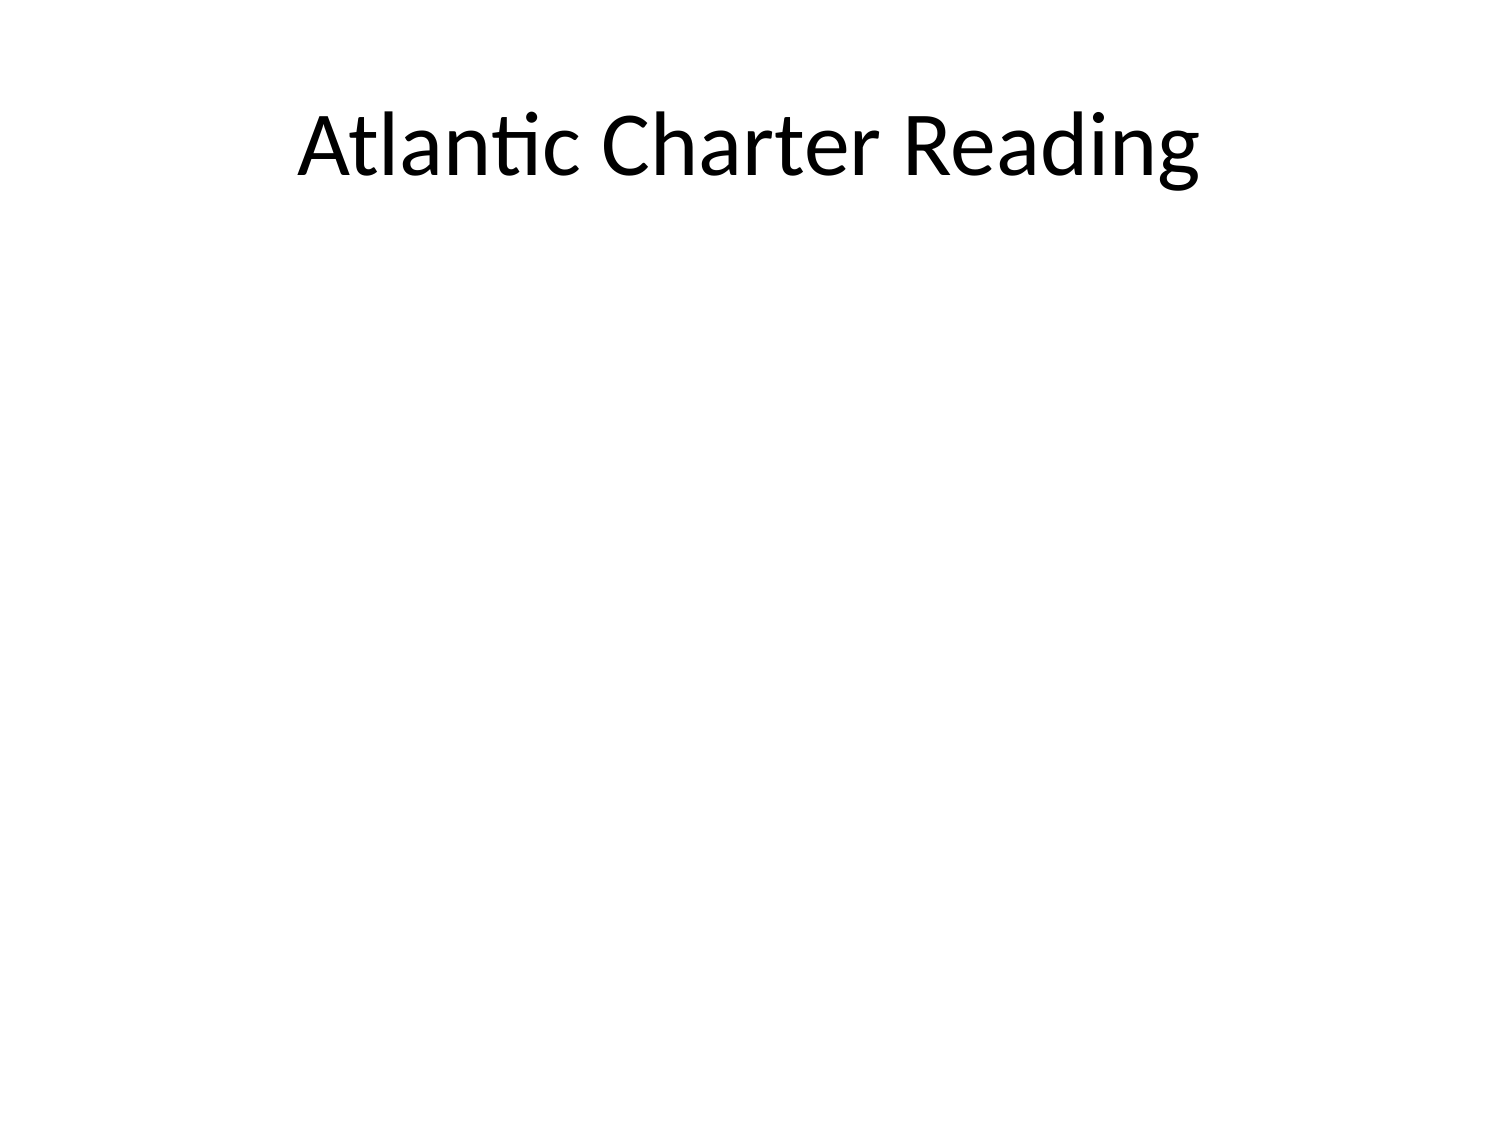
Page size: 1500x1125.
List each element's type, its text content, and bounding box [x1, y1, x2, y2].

title Atlantic Charter Reading [75, 45, 1425, 233]
